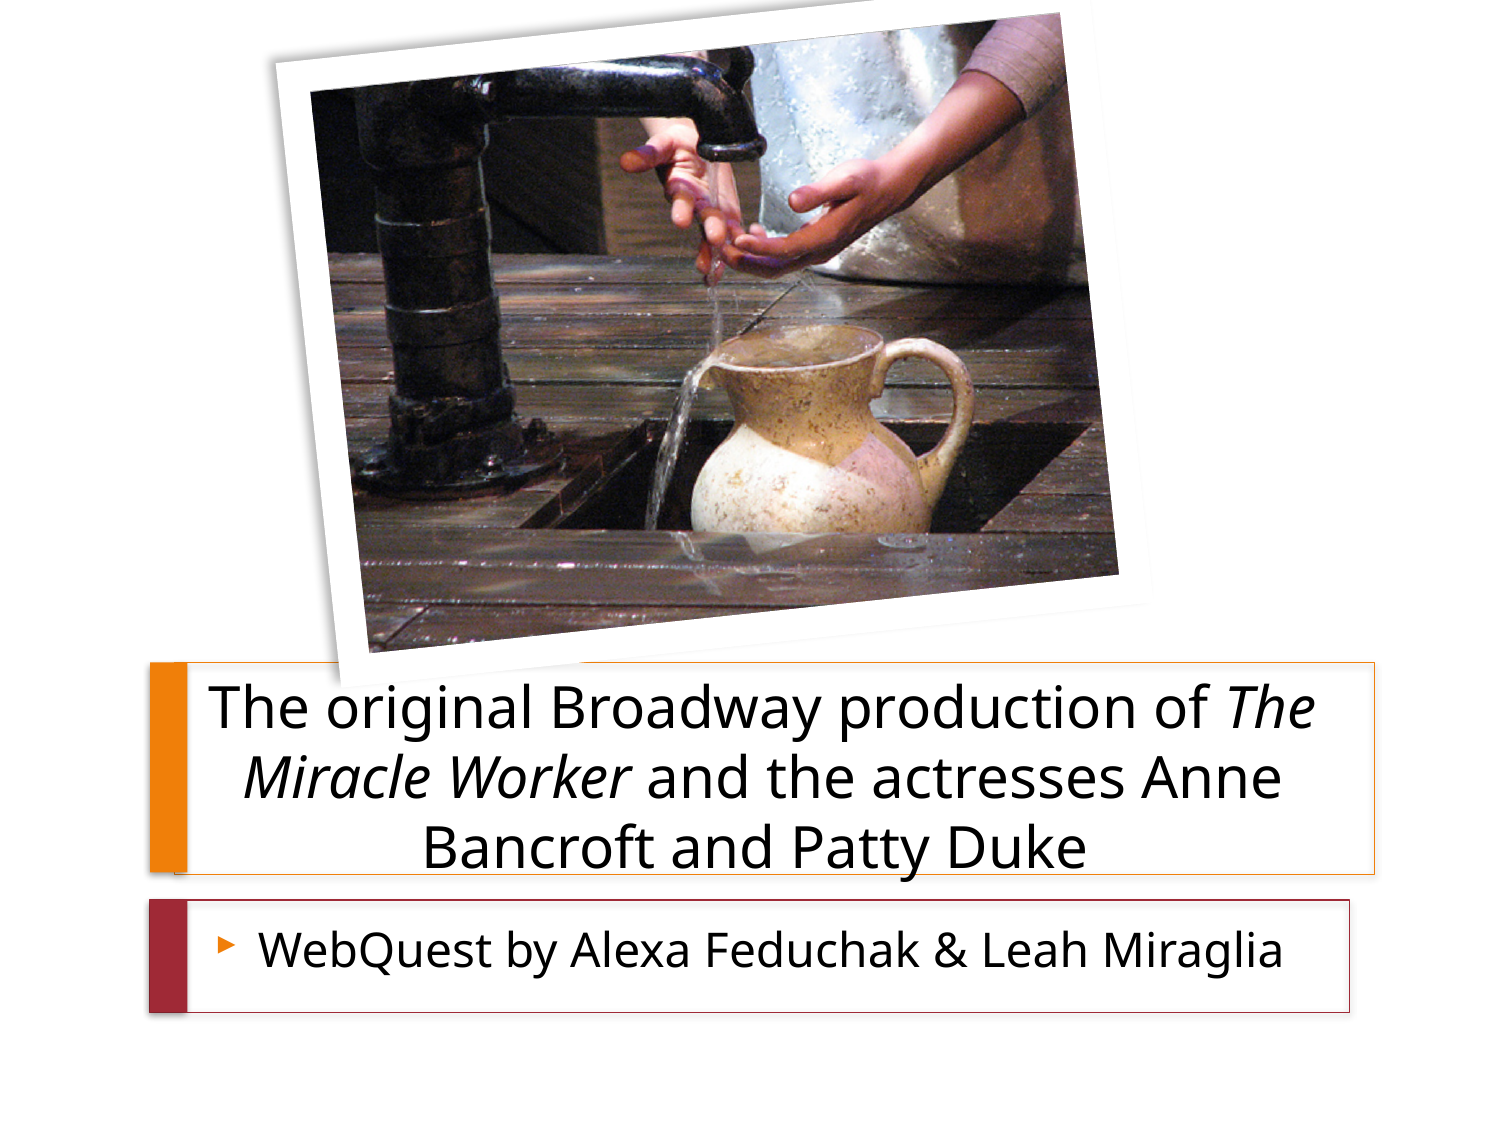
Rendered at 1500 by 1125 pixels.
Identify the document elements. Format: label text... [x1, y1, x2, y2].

subtitle WebQuest by Alexa Feduchak & Leah Miraglia [200, 912, 1325, 1000]
picture [311, 14, 1118, 653]
text_box The original Broadway production of The Miracle Worker and the actresses Anne Bancroft and Patty Duke [187, 662, 1338, 888]
